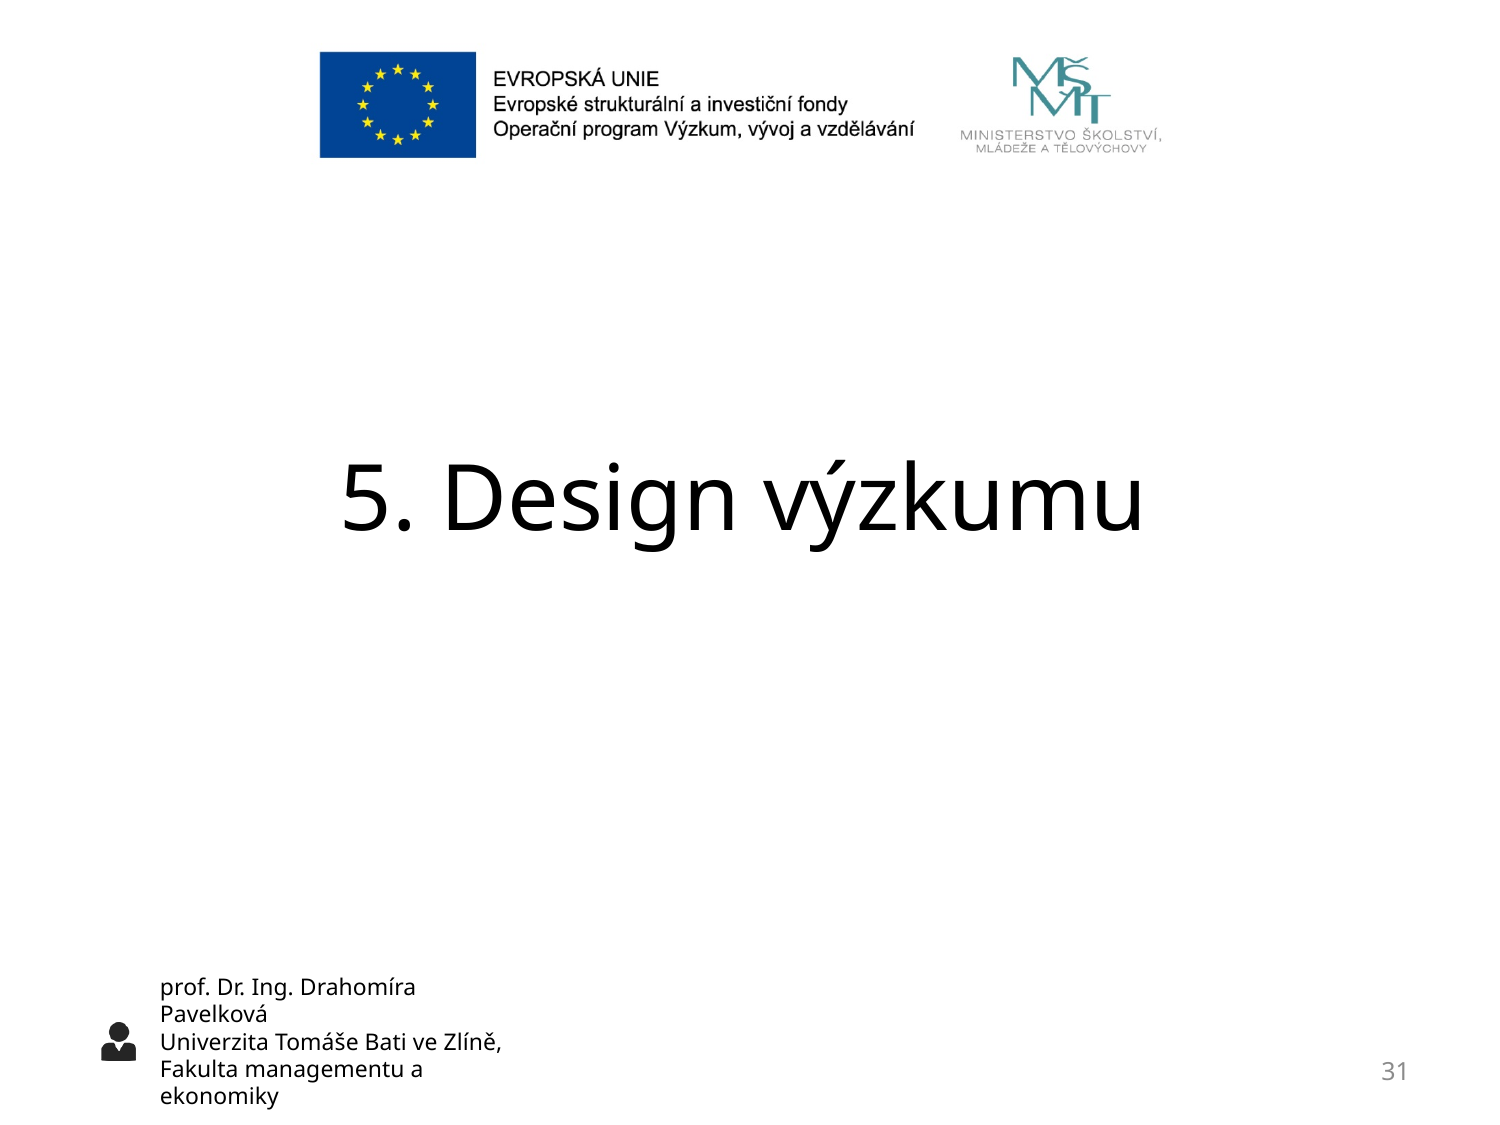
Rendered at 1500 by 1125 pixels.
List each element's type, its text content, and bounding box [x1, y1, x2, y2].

footer prof. Dr. Ing. Drahomíra Pavelková Univerzita Tomáše Bati ve Zlíně, Fakulta managementu a ekonomiky [145, 999, 526, 1083]
slide_number 31 [1074, 1042, 1425, 1103]
title 5. Design výzkumu [112, 373, 1376, 615]
picture [101, 1021, 136, 1062]
picture [267, 0, 1213, 210]
